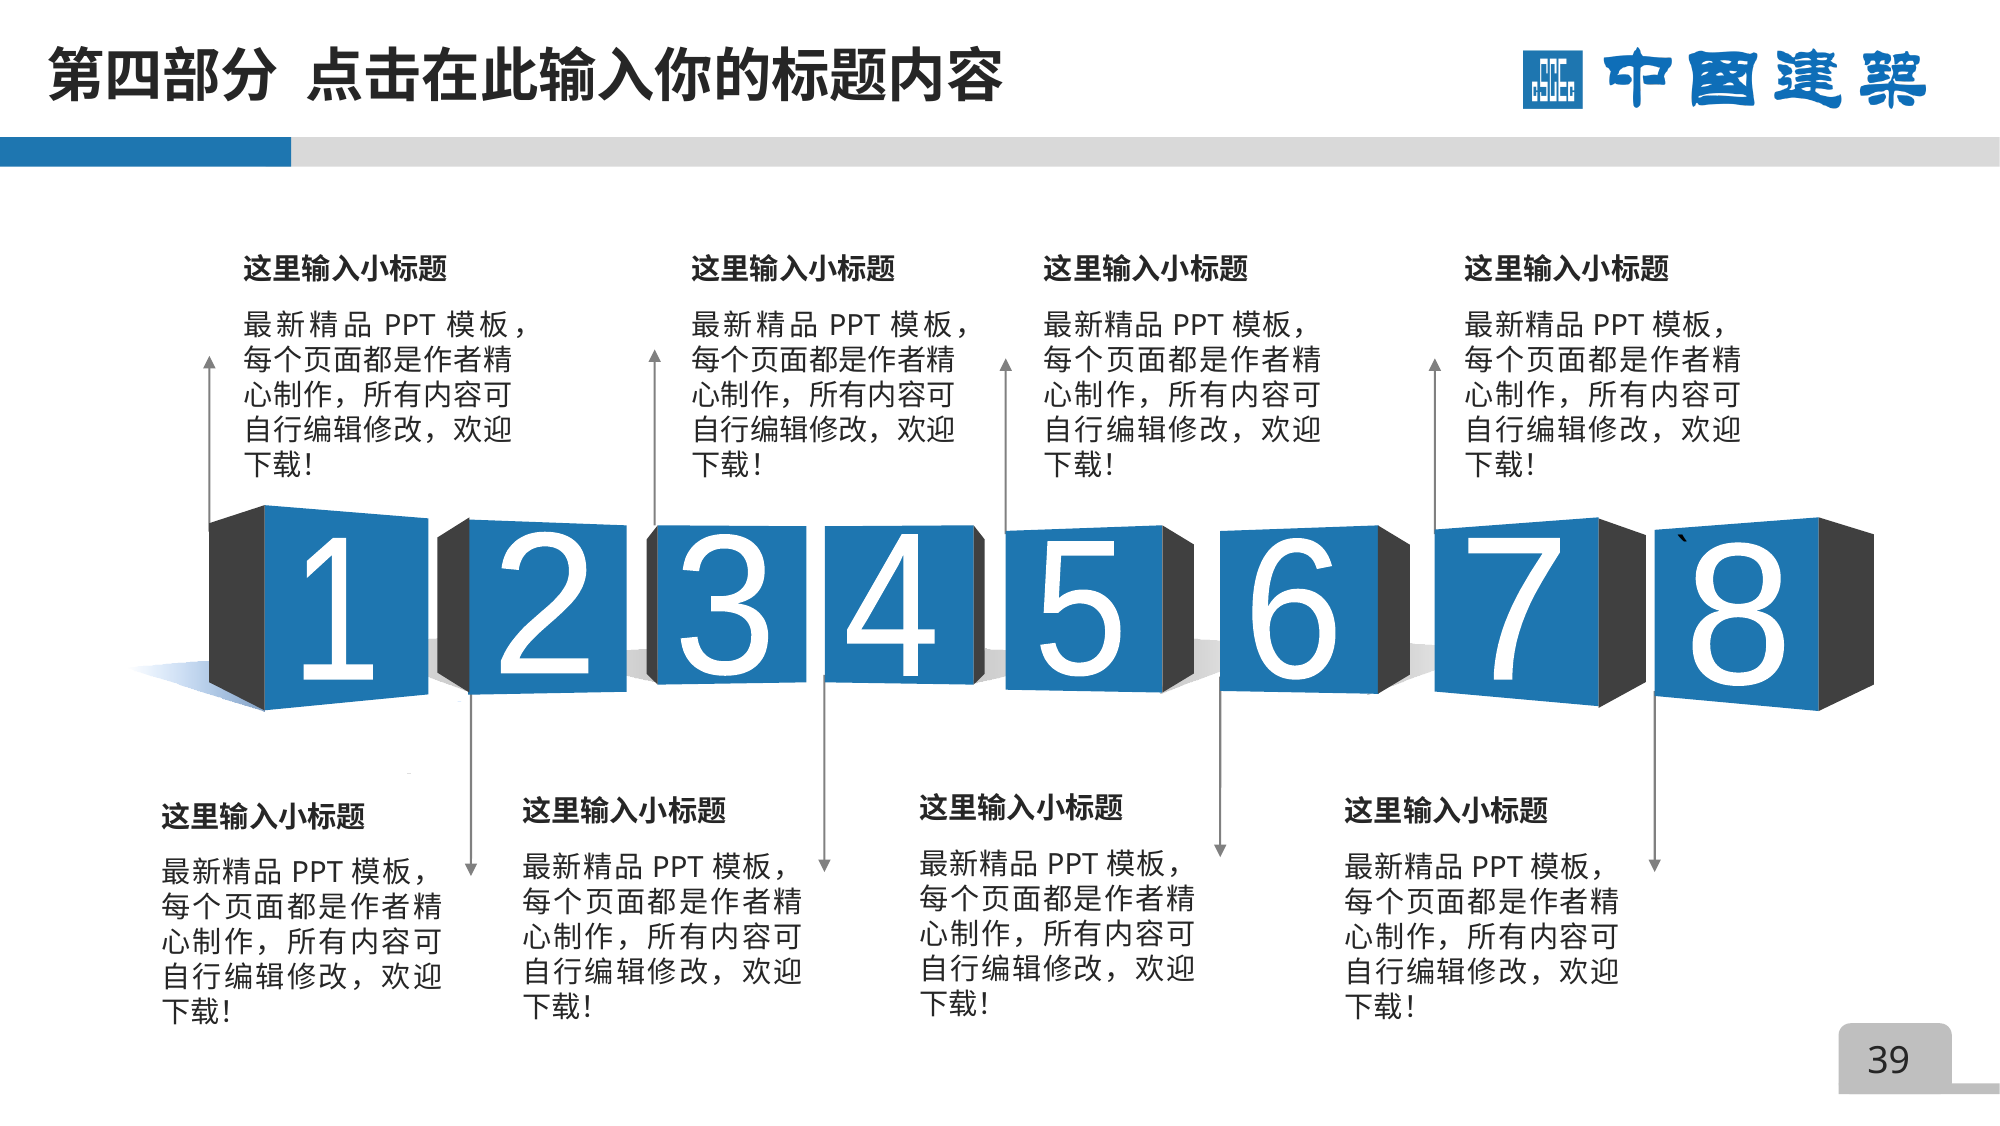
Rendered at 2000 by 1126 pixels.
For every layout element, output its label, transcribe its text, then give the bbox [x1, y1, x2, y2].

text_box 这里输入小标题 最新精品PPT模板，每个页面都是作者精心制作，所有内容可自行编辑修改，欢迎下载！ [229, 243, 528, 489]
text_box 这里输入小标题 最新精品PPT模板，每个页面都是作者精心制作，所有内容可自行编辑修改，欢迎下载！ [677, 243, 970, 489]
text_box 这里输入小标题 最新精品PPT模板，每个页面都是作者精心制作，所有内容可自行编辑修改，欢迎下载！ [1450, 243, 1756, 489]
text_box [818, 723, 831, 873]
picture [1523, 47, 1926, 109]
text_box 这里输入小标题 最新精品PPT模板，每个页面都是作者精心制作，所有内容可自行编辑修改，欢迎下载！ [905, 782, 1211, 1027]
text_box 这里输入小标题 最新精品PPT模板，每个页面都是作者精心制作，所有内容可自行编辑修改，欢迎下载！ [507, 785, 817, 1031]
text_box 第四部分 点击在此输入你的标题内容 [31, 31, 1083, 116]
text_box 这里输入小标题 最新精品PPT模板，每个页面都是作者精心制作，所有内容可自行编辑修改，欢迎下载！ [1029, 243, 1337, 489]
text_box [648, 349, 661, 504]
text_box 这里输入小标题 最新精品PPT模板，每个页面都是作者精心制作，所有内容可自行编辑修改，欢迎下载！ [1330, 785, 1634, 1031]
text_box [464, 723, 478, 877]
text_box [1648, 723, 1661, 873]
text_box 这里输入小标题 最新精品PPT模板，每个页面都是作者精心制作，所有内容可自行编辑修改，欢迎下载！ [147, 790, 457, 1036]
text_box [119, 504, 1875, 712]
text_box [999, 358, 1012, 504]
text_box [1213, 723, 1227, 858]
text_box [203, 355, 216, 504]
text_box [1428, 358, 1442, 504]
